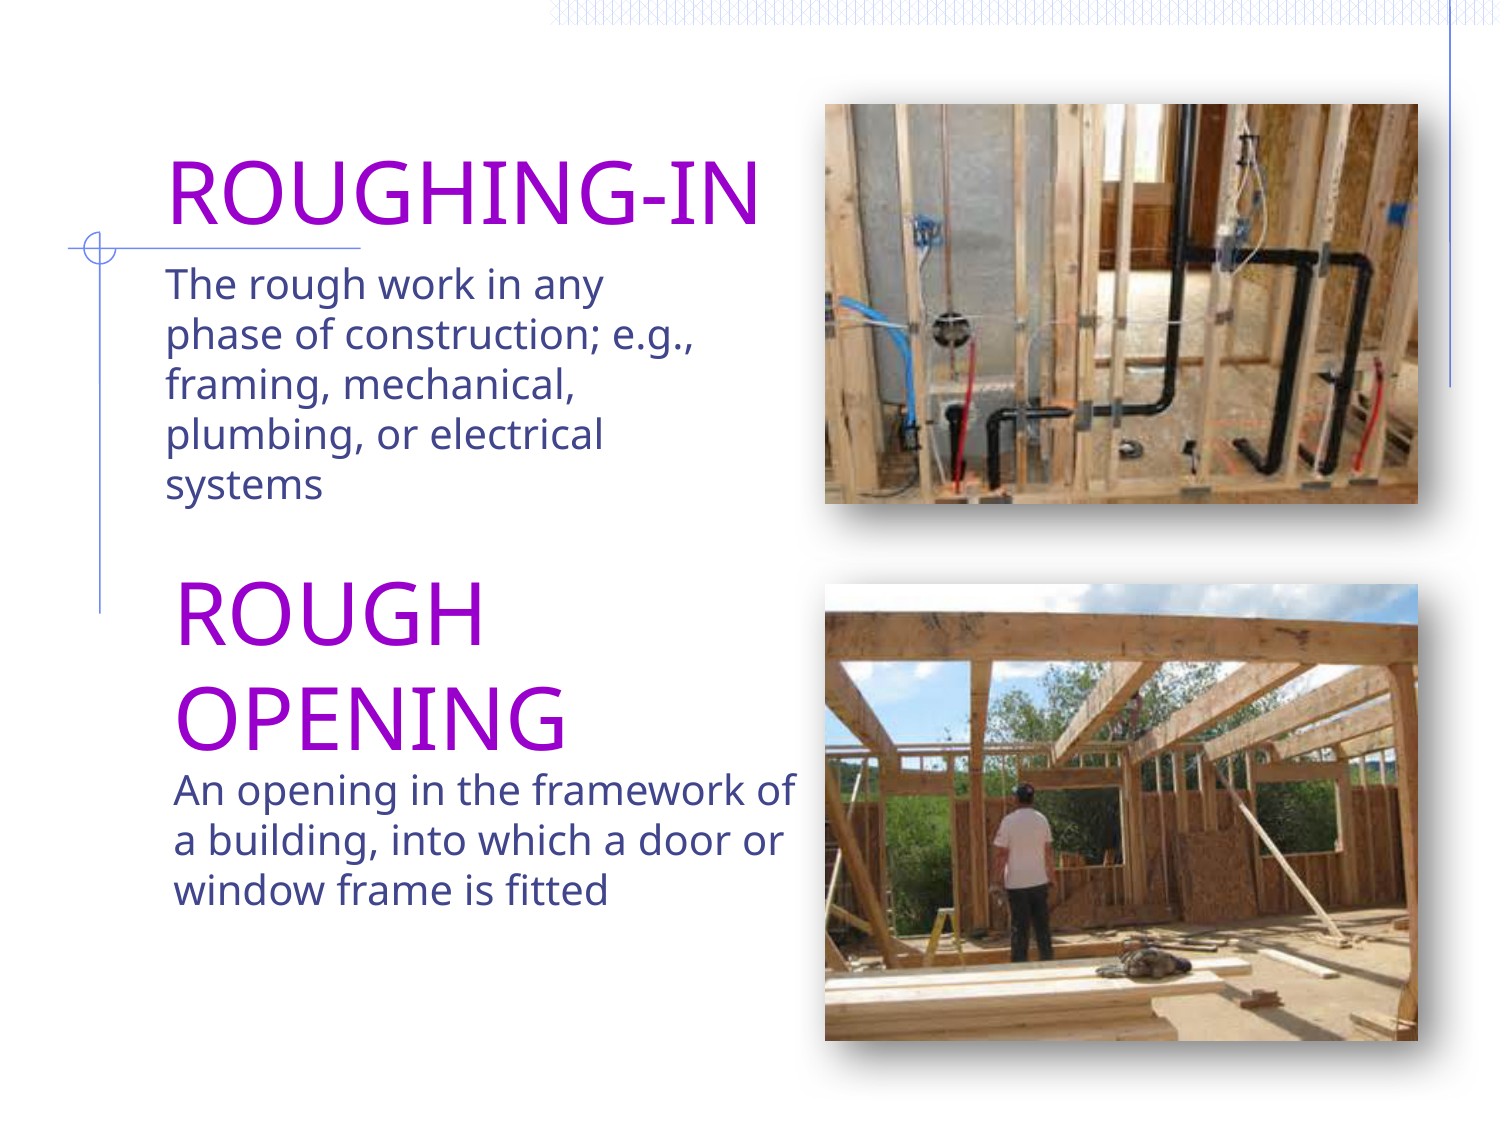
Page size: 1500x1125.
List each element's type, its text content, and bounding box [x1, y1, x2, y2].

list ROUGHING-IN [150, 99, 788, 250]
list An opening in the framework of a building, into which a door or window frame is fitted [158, 756, 807, 1019]
picture [824, 584, 1419, 1041]
picture [824, 104, 1419, 504]
list ROUGH OPENING [158, 575, 754, 756]
list The rough work in any phase of construction; e.g., framing, mechanical, plumbing, or electrical systems [150, 249, 738, 450]
